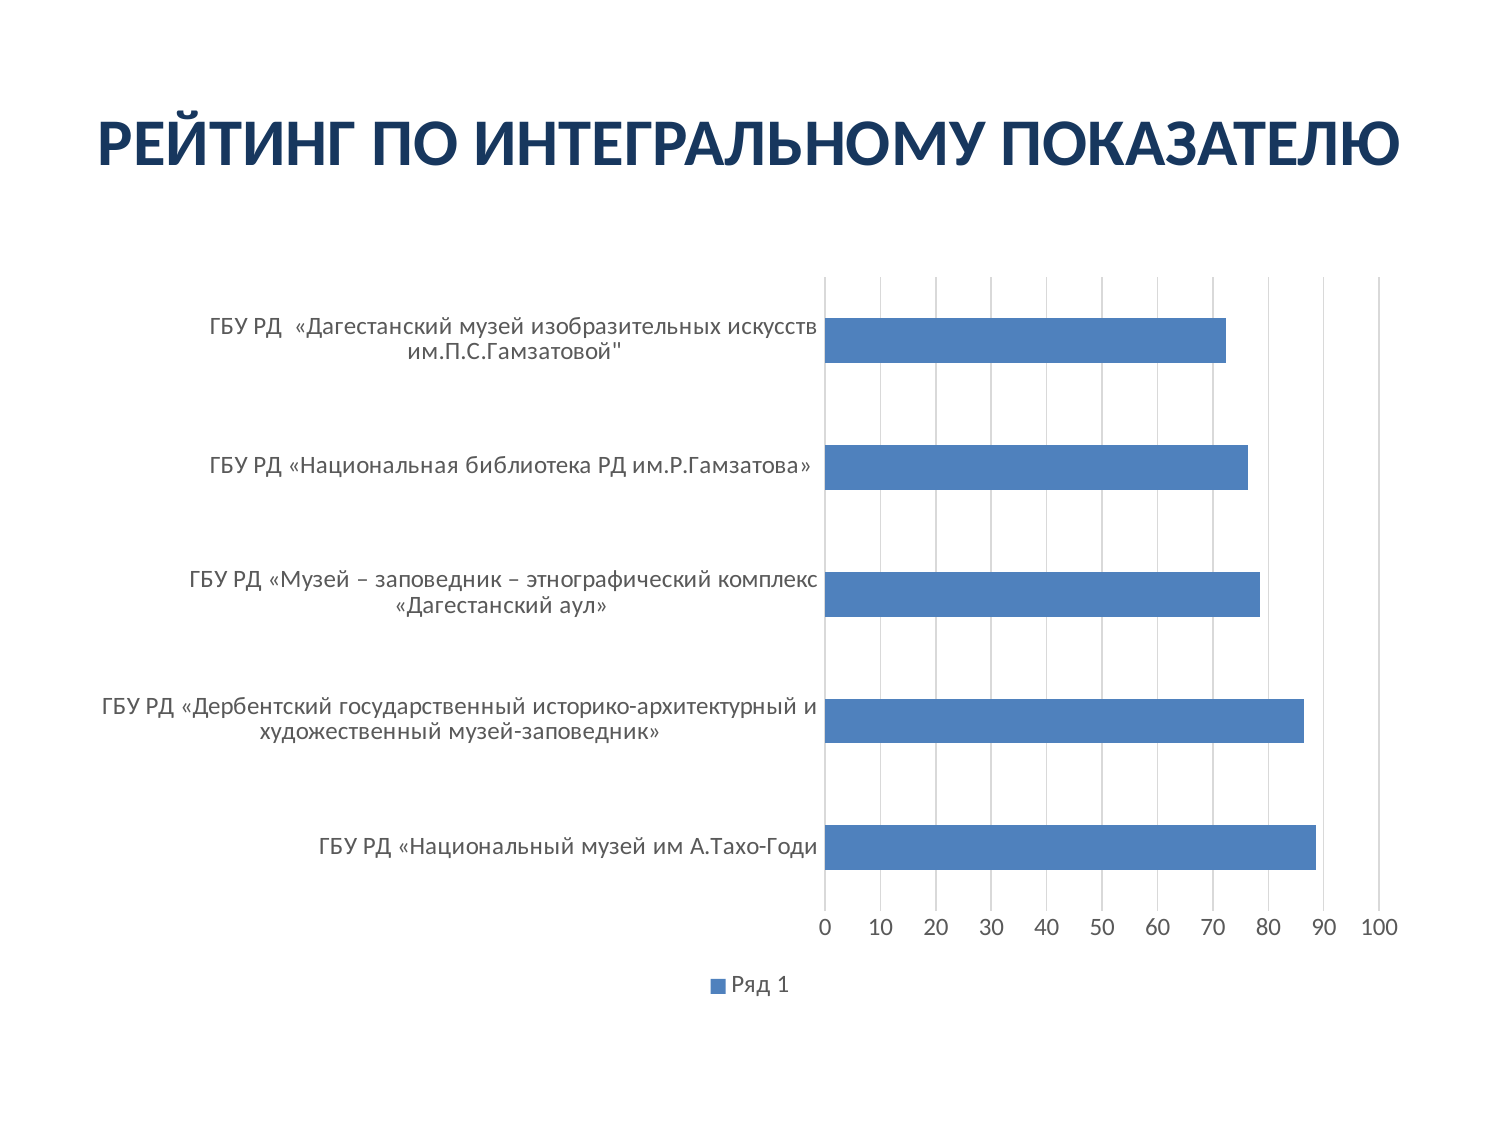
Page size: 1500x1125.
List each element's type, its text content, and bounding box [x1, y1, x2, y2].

chart [74, 262, 1426, 1006]
title РЕЙТИНГ ПО ИНТЕГРАЛЬНОМУ ПОКАЗАТЕЛЮ [75, 45, 1425, 233]
